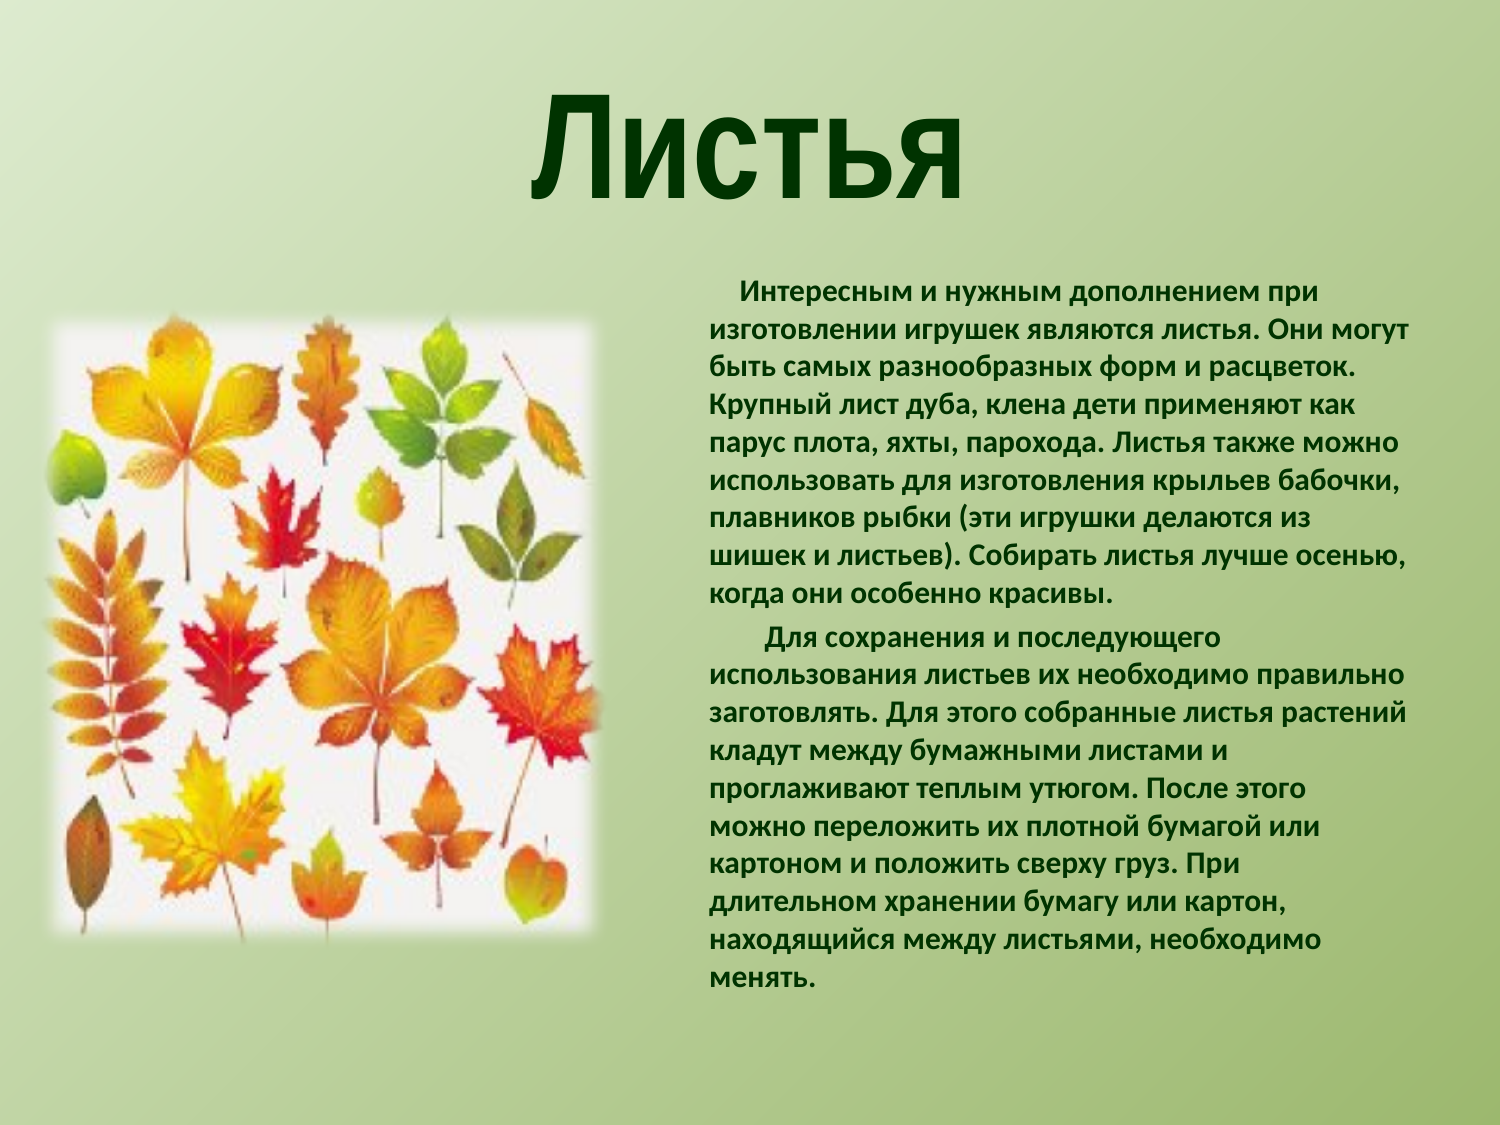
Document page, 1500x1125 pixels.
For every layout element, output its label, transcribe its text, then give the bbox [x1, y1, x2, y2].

title Листья [75, 45, 1425, 233]
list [34, 304, 610, 950]
list Интересным и нужным дополнением при изготовлении игрушек являются листья. Они могут быть самых разнообразных форм и расцветок. Крупный лист дуба, клена дети применяют как парус плота, яхты, парохода. Листья также можно использовать для изготовления крыльев бабочки, плавников рыбки (эти игрушки делаются из шишек и листьев). Собирать листья лучше осенью, когда они особенно красивы. Для сохранения и последующего использования листьев их необходимо правильно заготовлять. Для этого собранные листья растений кладут между бумажными листами и проглаживают теплым утюгом. После этого можно переложить их плотной бумагой или картоном и положить сверху груз. При длительном хранении бумагу или картон, находящийся между листьями, необходимо менять. [644, 262, 1425, 1005]
